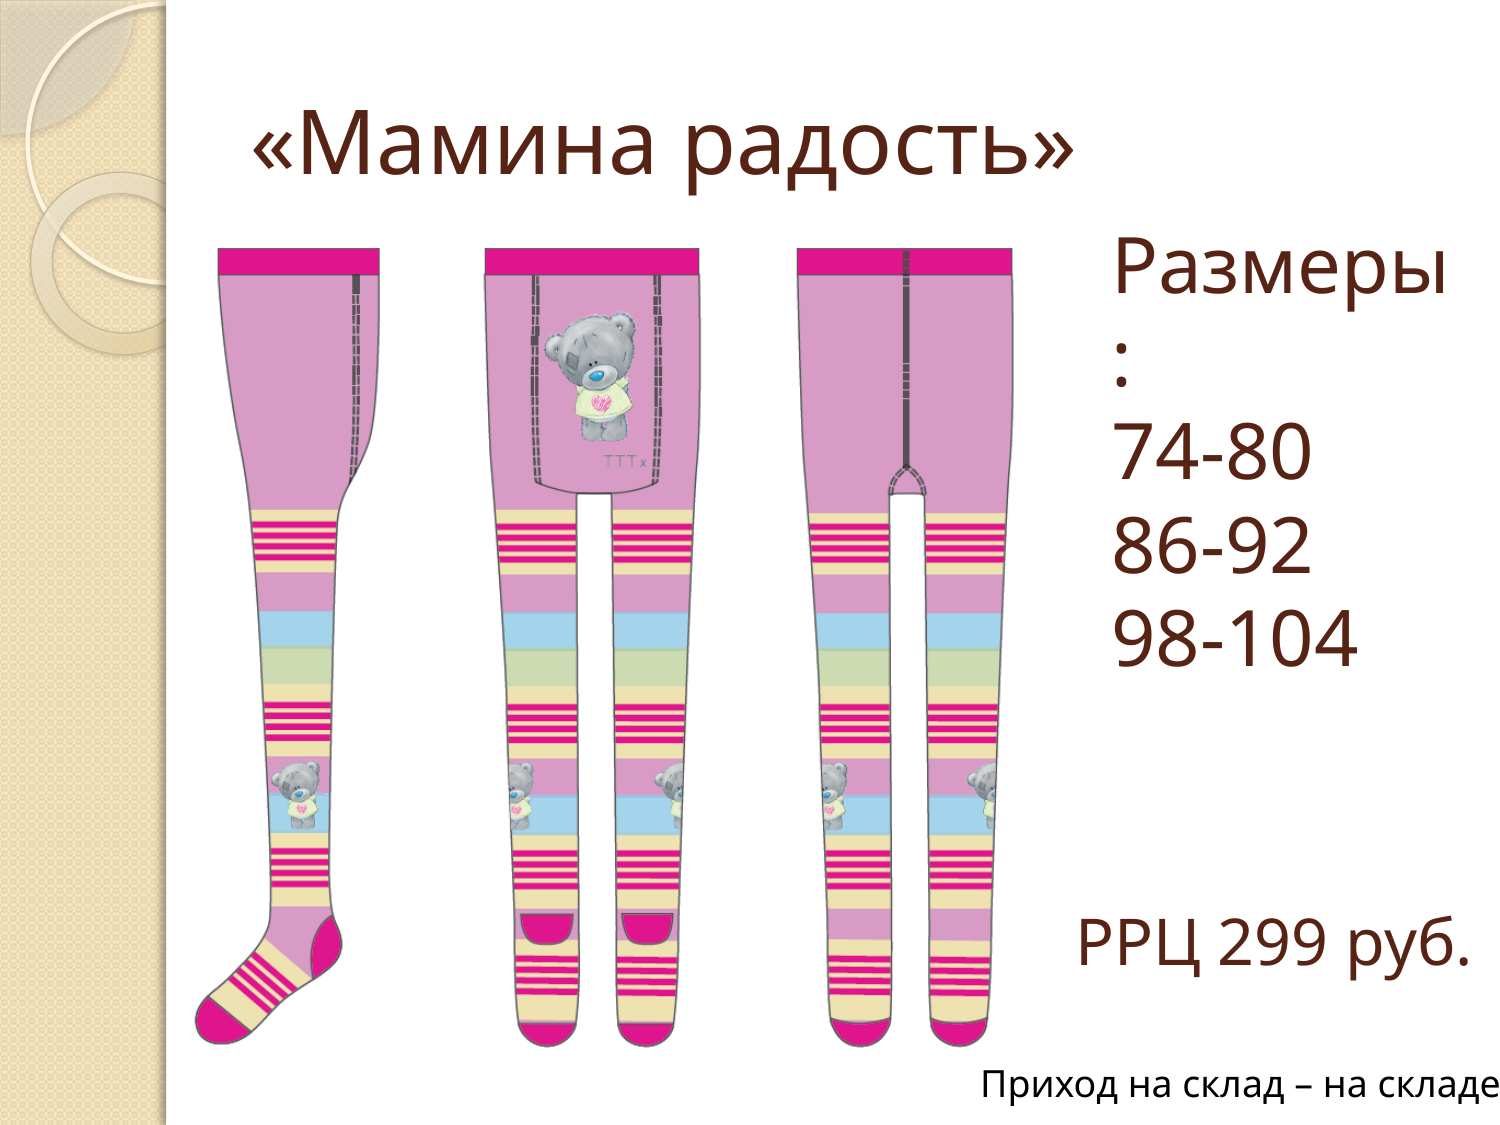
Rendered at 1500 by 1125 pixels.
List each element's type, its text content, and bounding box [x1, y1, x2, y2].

text_box РРЦ 299 руб. [1072, 893, 1492, 987]
text_box Размеры: 74-80 86-92 98-104 [1096, 206, 1475, 691]
picture [174, 224, 1065, 1063]
text_box Приход на склад – на складе [965, 1053, 1500, 1113]
title «Мамина радость» [235, 45, 1466, 233]
